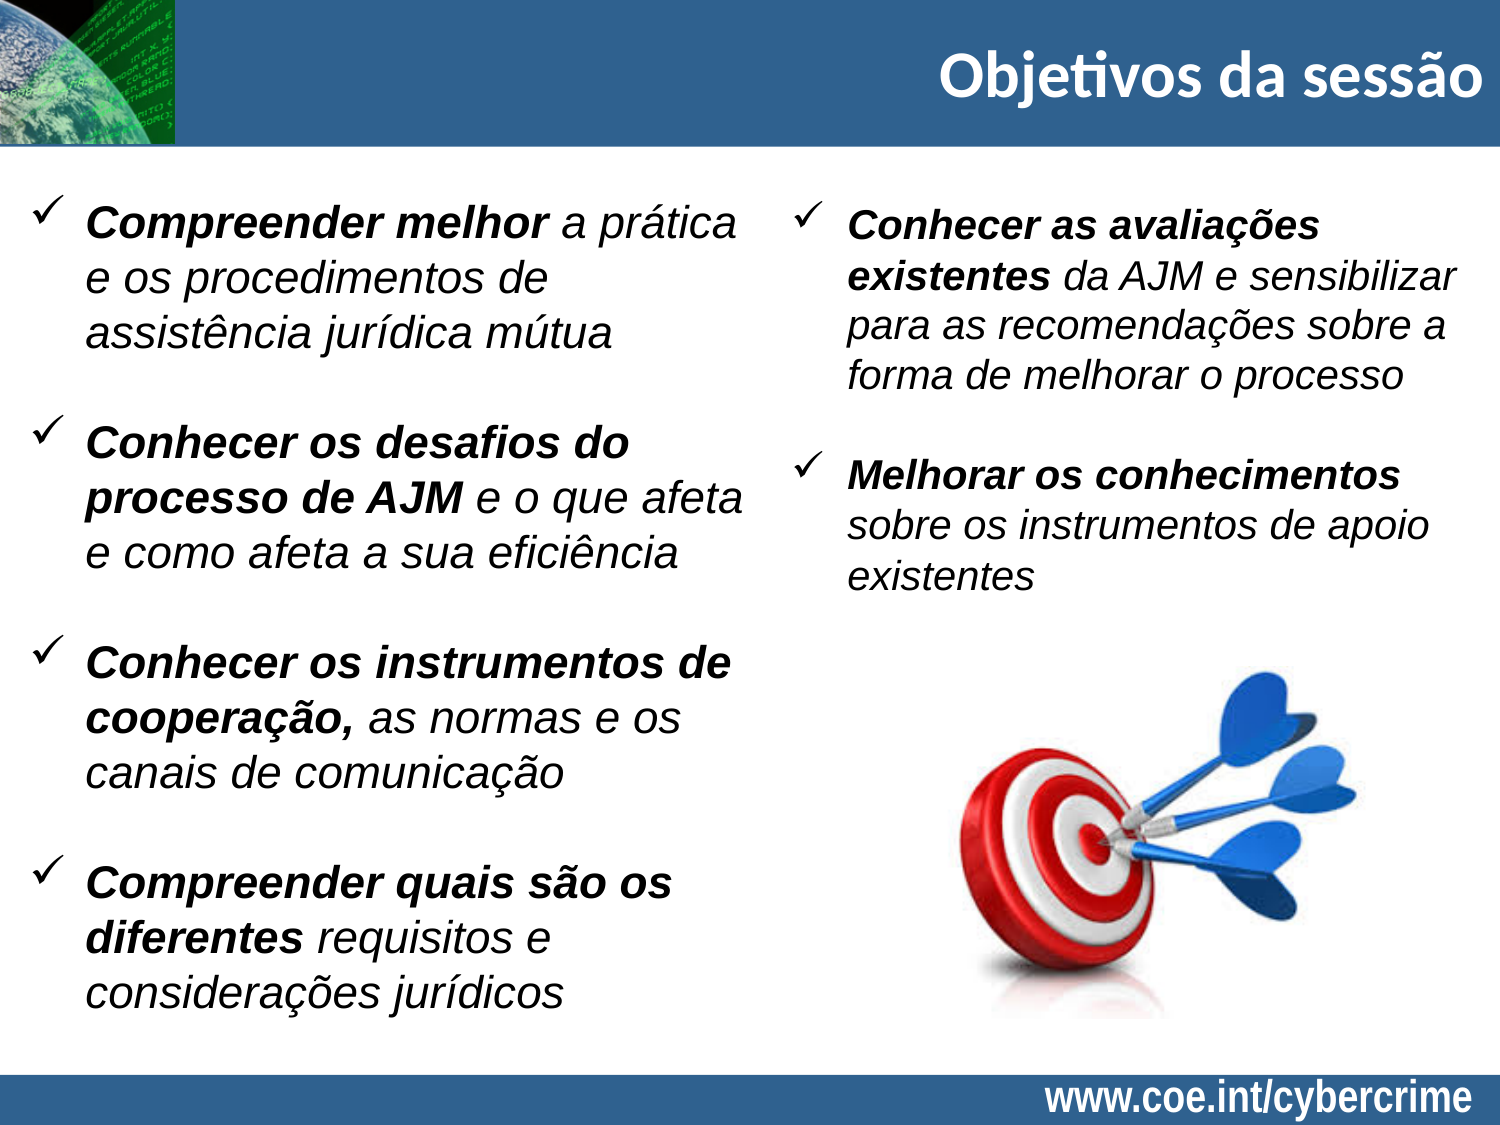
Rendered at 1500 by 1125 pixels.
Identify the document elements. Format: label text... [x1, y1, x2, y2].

text_box Objetivos da sessão [177, 0, 1500, 149]
text_box Conhecer as avaliações existentes da AJM e sensibilizar para as recomendações sobre a forma de melhorar o processo Melhorar os conhecimentos sobre os instrumentos de apoio existentes [776, 190, 1500, 661]
text_box [0, 1073, 1030, 1125]
picture [920, 665, 1382, 1020]
text_box Compreender melhor a prática e os procedimentos de assistência jurídica mútua Conhecer os desafios do processo de AJM e o que afeta e como afeta a sua eficiência Conhecer os instrumentos de cooperação, as normas e os canais de comunicação Compreender quais são os diferentes requisitos e considerações jurídicos [14, 185, 765, 1025]
text_box www.coe.int/cybercrime [1030, 1059, 1500, 1125]
picture [0, 0, 175, 144]
